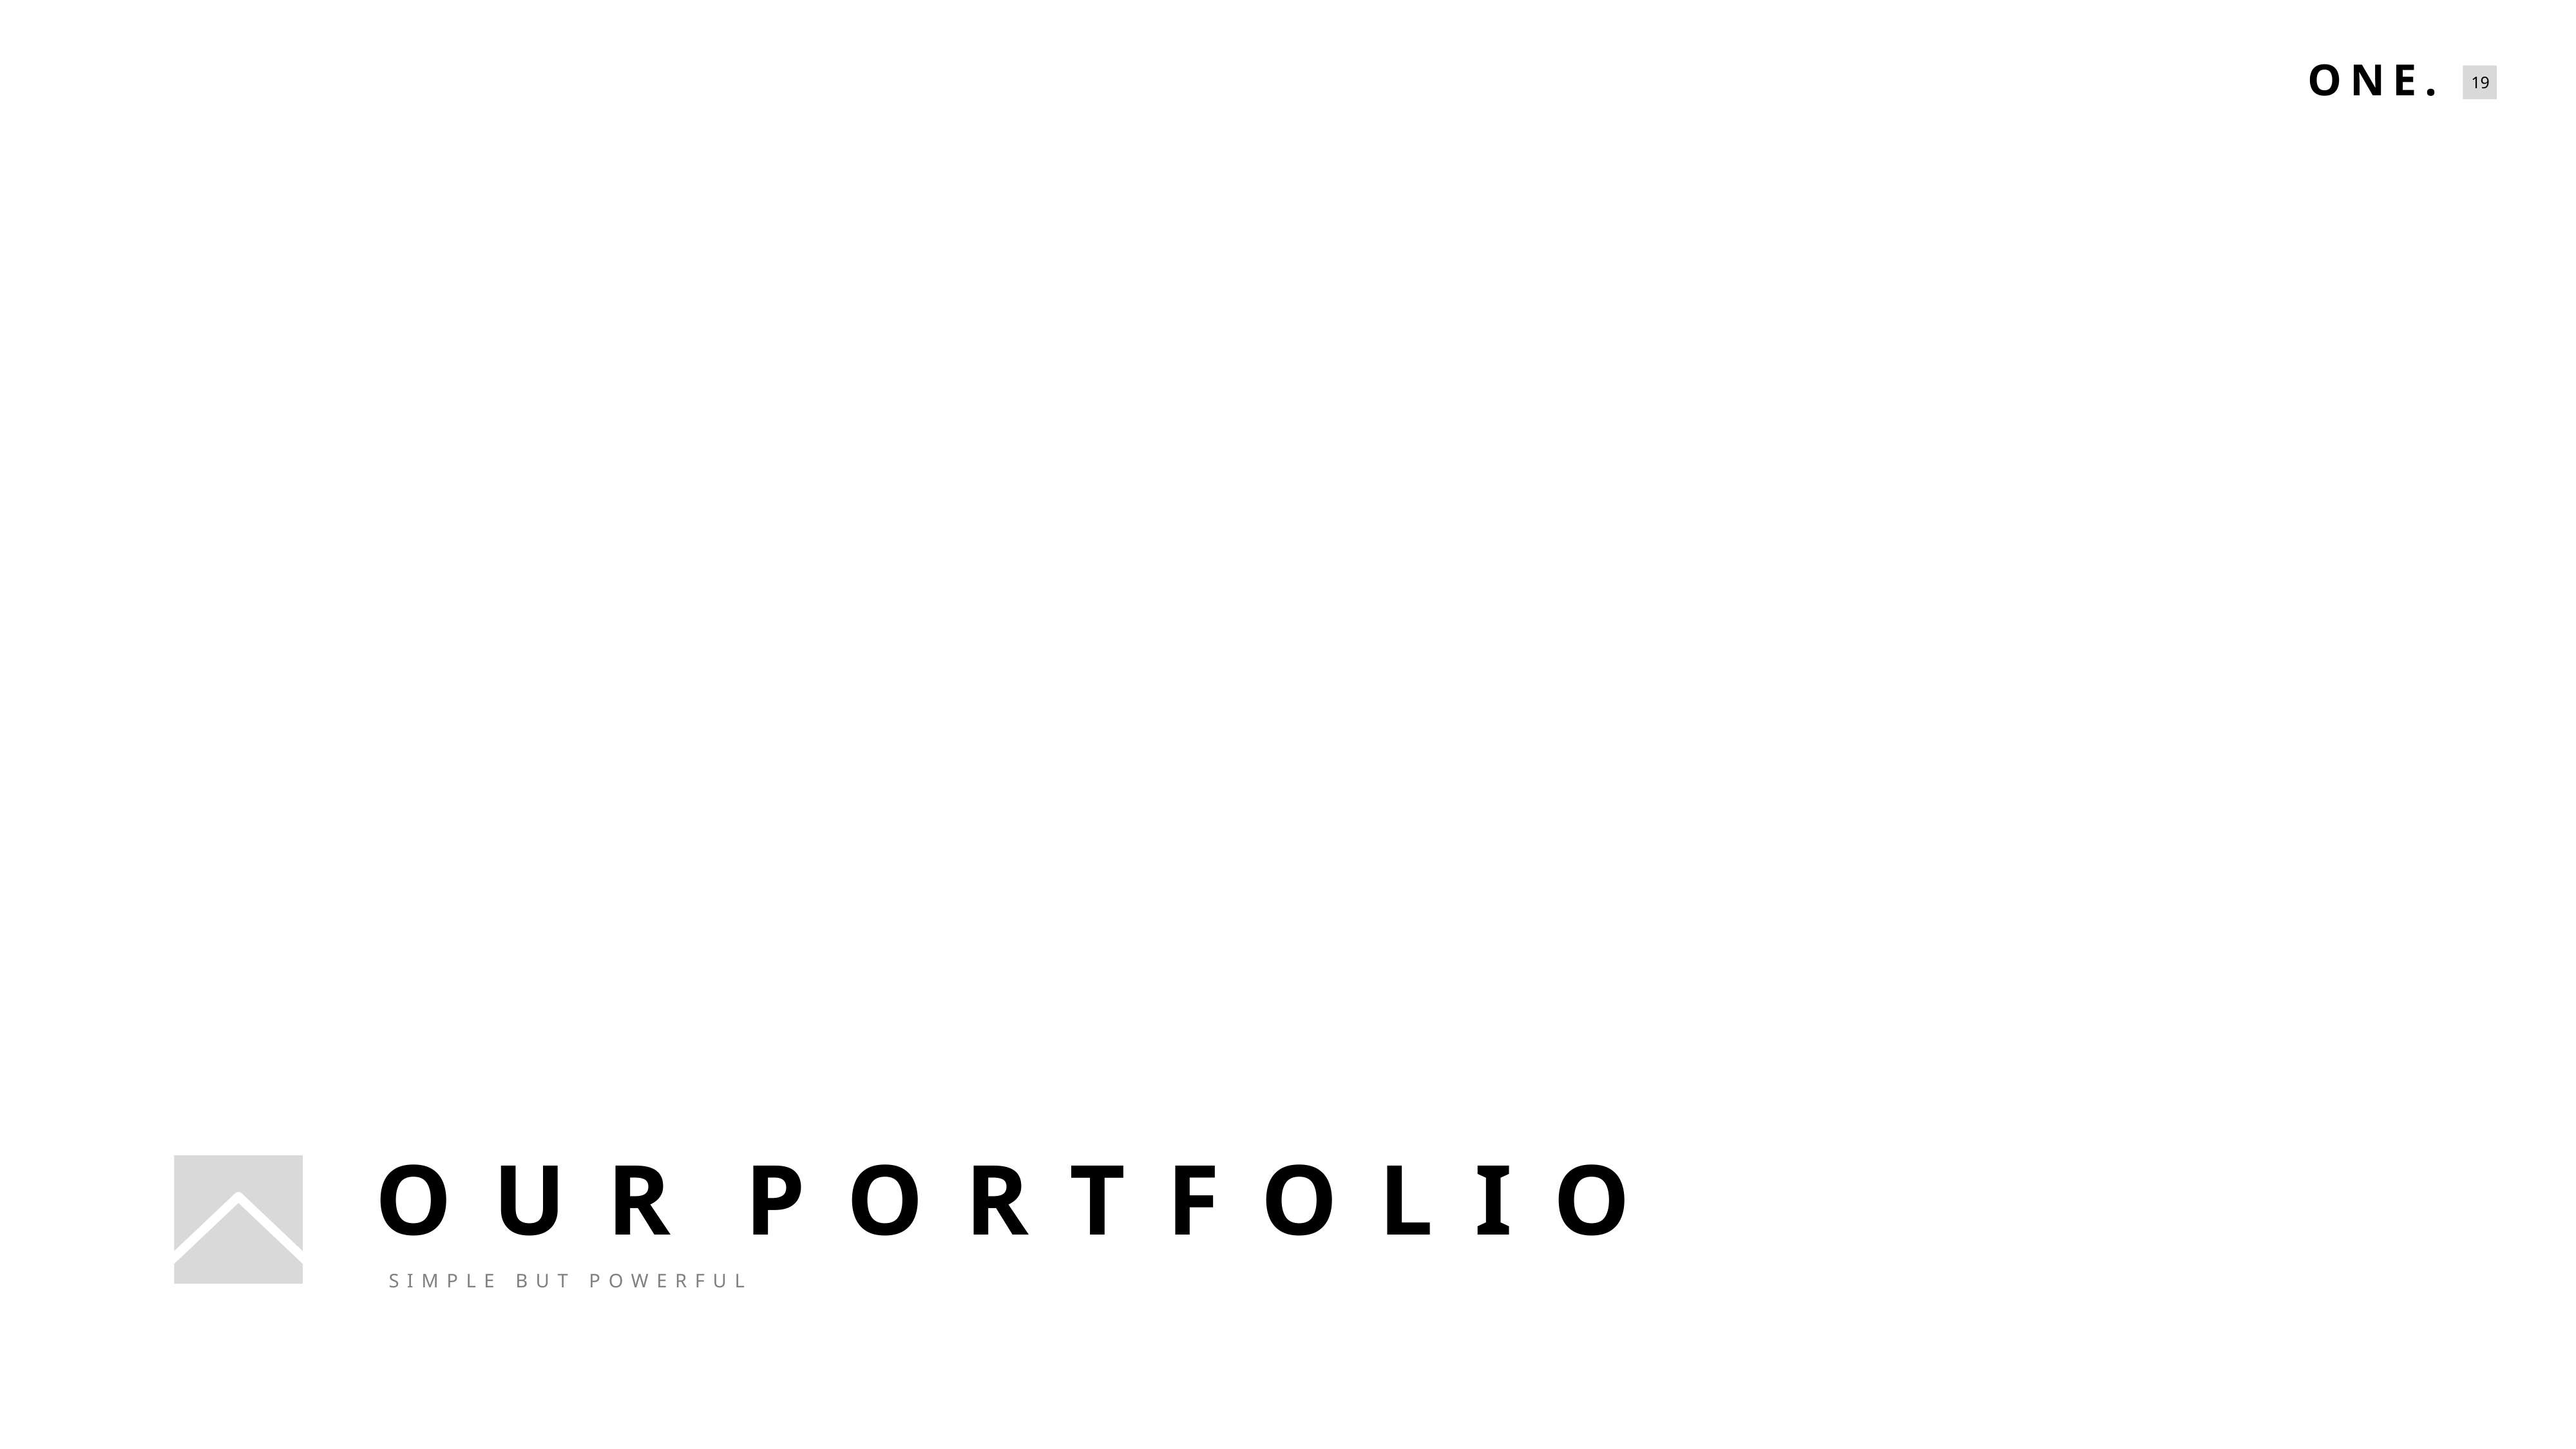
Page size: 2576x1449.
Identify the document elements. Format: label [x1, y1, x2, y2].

text_box [146, 1155, 330, 1284]
text_box [365, 1133, 1864, 1297]
